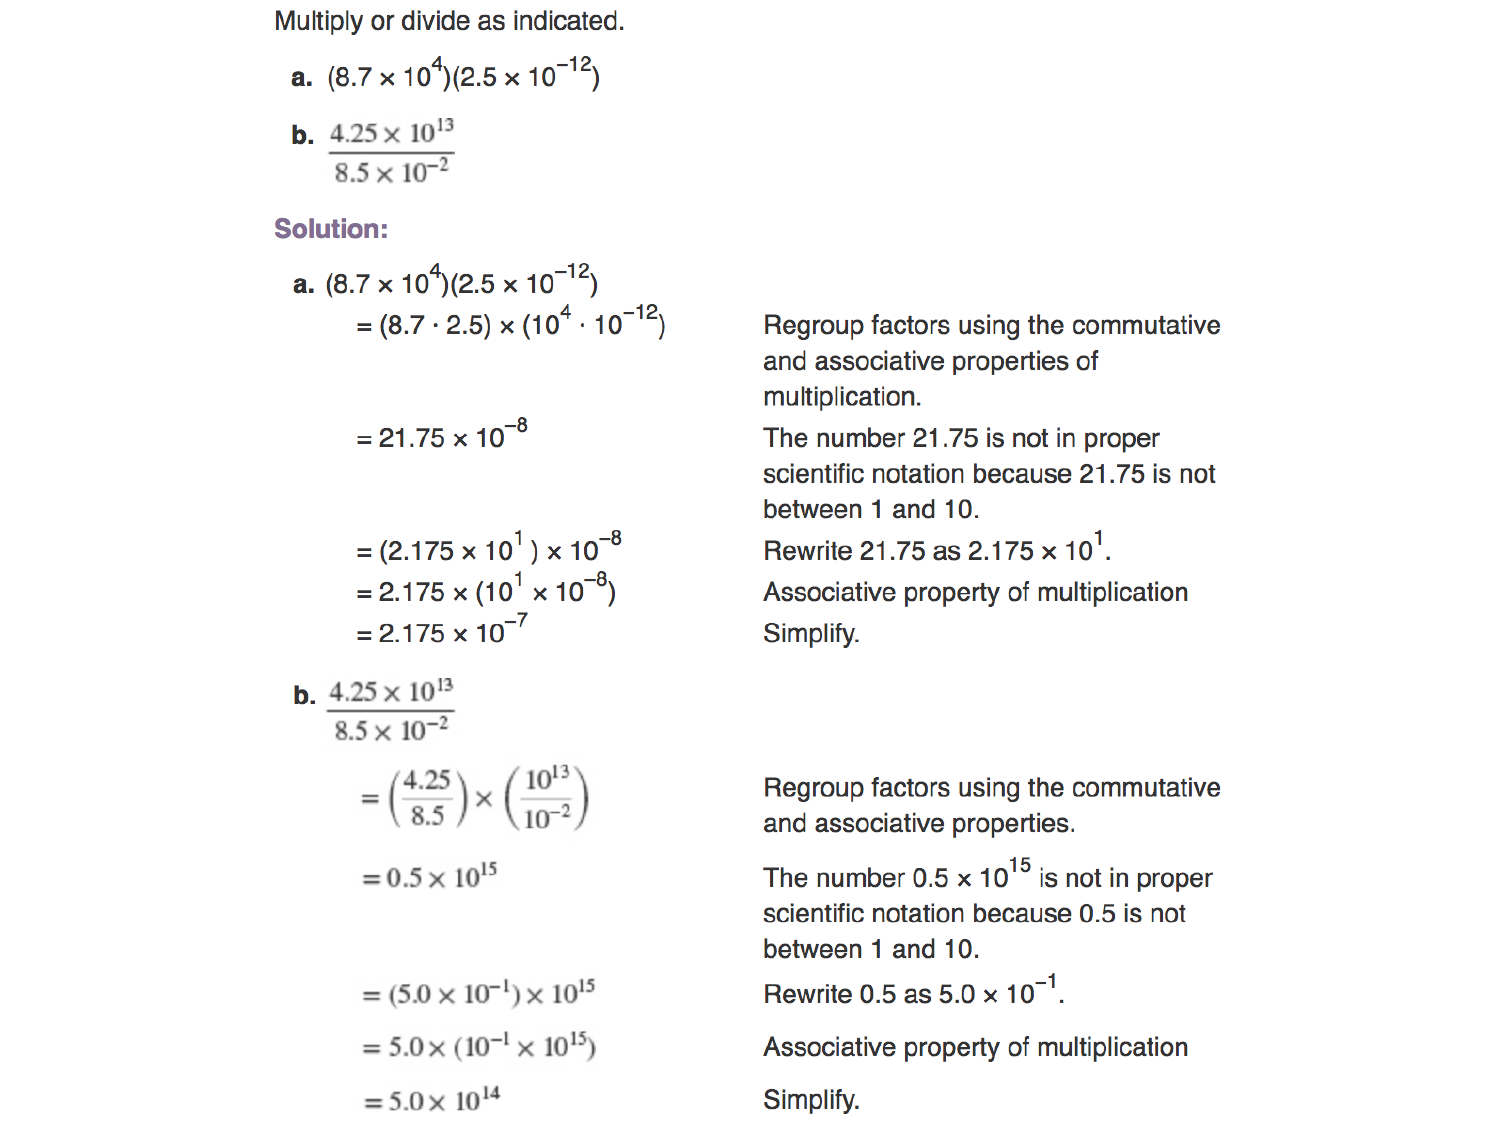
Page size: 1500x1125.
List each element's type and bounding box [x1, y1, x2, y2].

list [0, 0, 1500, 1125]
